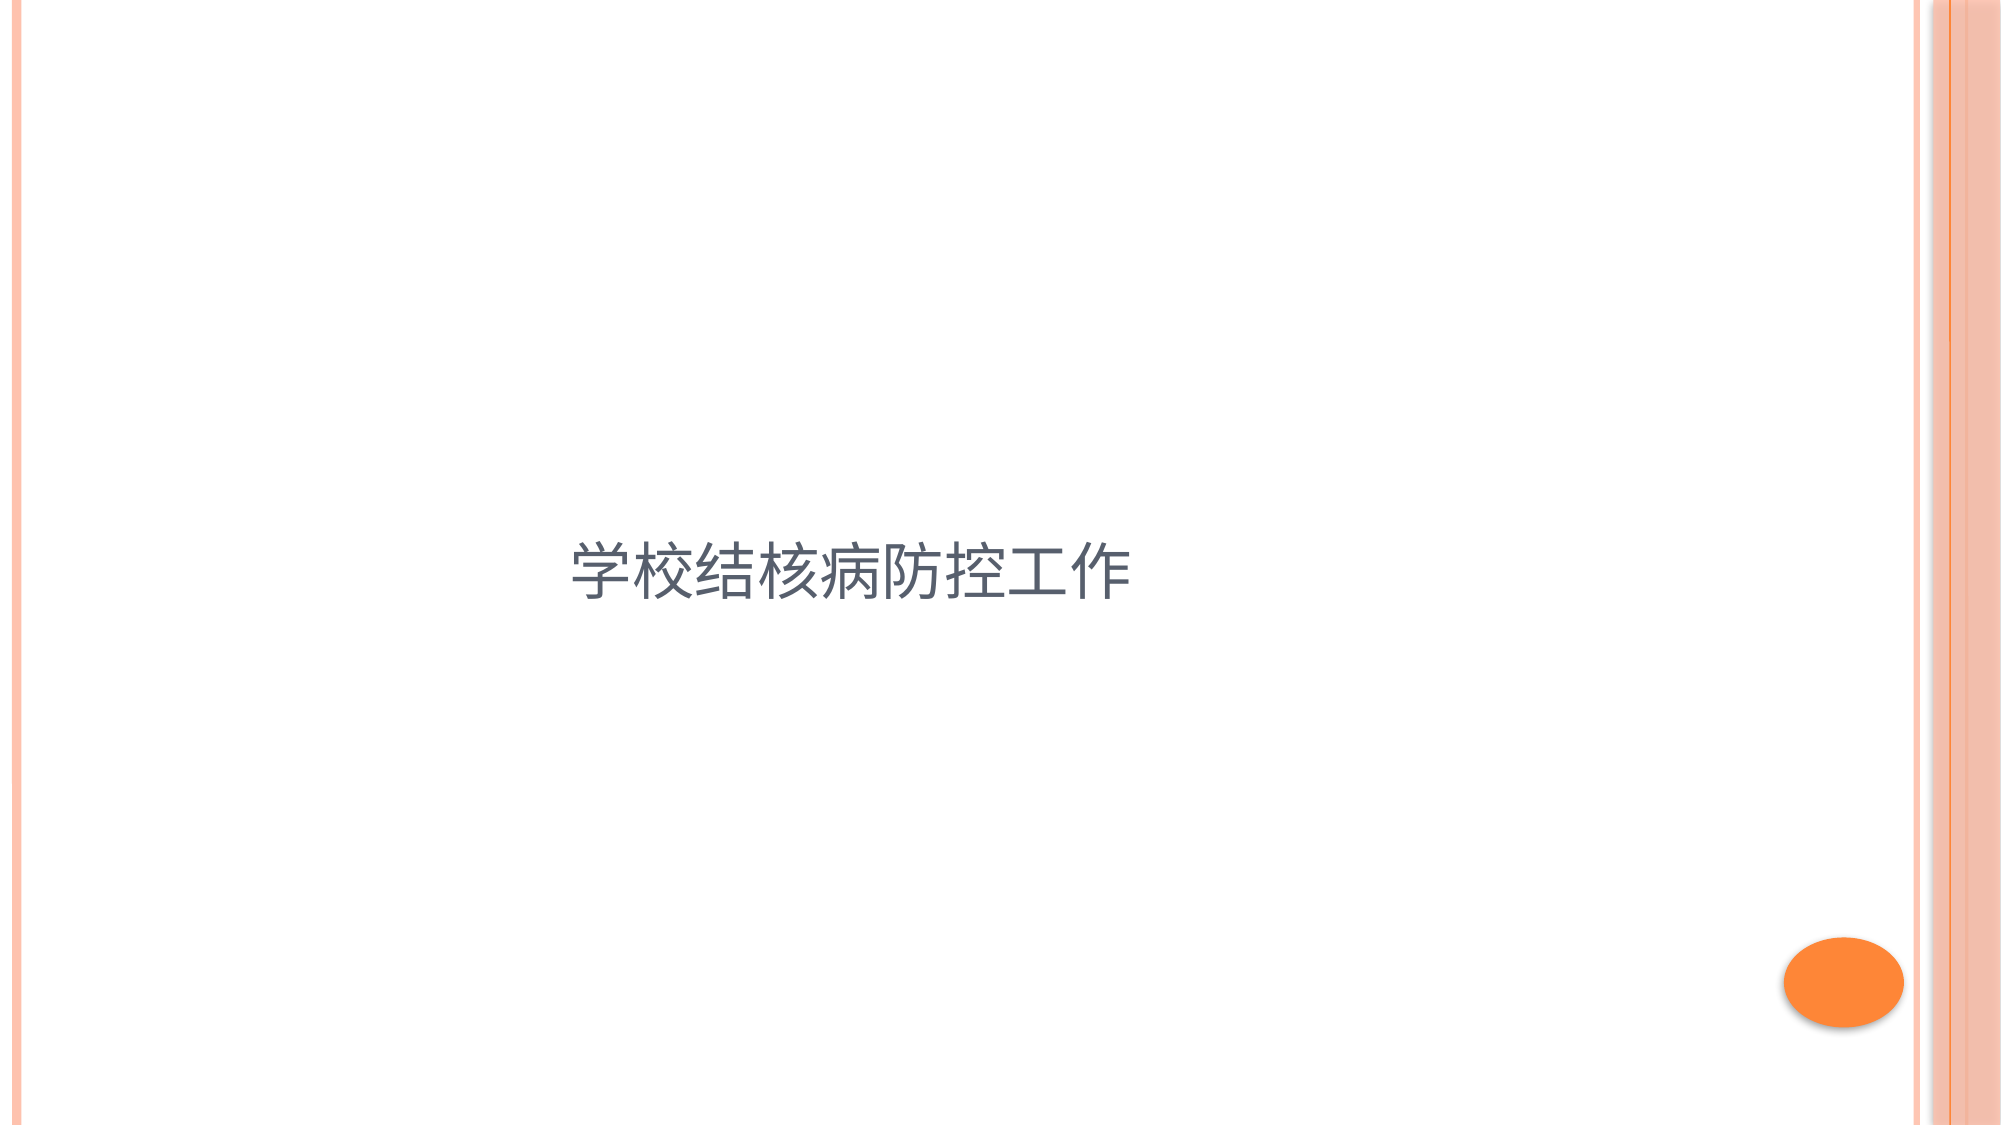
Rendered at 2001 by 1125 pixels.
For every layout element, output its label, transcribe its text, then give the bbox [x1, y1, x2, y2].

title 学校结核病防控工作 [554, 396, 1477, 614]
